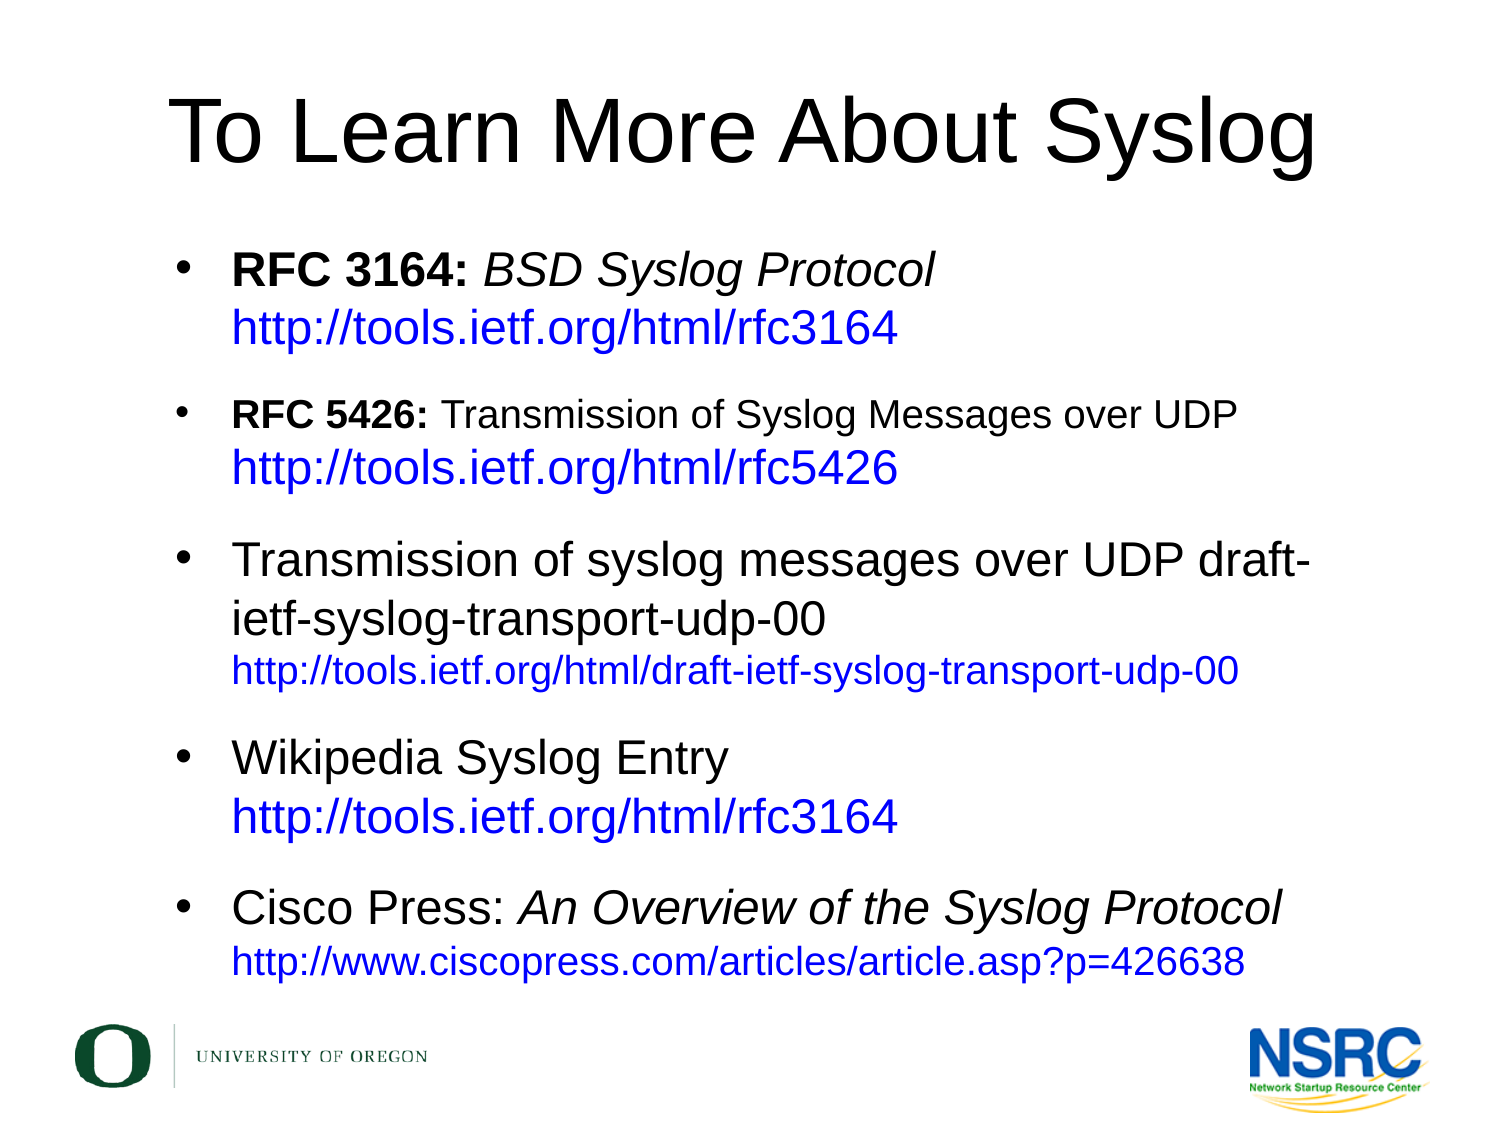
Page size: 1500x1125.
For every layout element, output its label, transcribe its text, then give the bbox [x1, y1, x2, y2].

text_box RFC 3164: BSD Syslog Protocol http://tools.ietf.org/html/rfc3164 RFC 5426: Transmission of Syslog Messages over UDP http://tools.ietf.org/html/rfc5426 Transmission of syslog messages over UDP draft-ietf-syslog-transport-udp-00 http://tools.ietf.org/html/draft-ietf-syslog-transport-udp-00 Wikipedia Syslog Entry http://tools.ietf.org/html/rfc3164 Cisco Press: An Overview of the Syslog Protocol http://www.ciscopress.com/articles/article.asp?p=426638 [162, 230, 1360, 991]
picture [1250, 1027, 1430, 1113]
title To Learn More About Syslog [50, 24, 1438, 228]
picture [75, 1024, 427, 1088]
